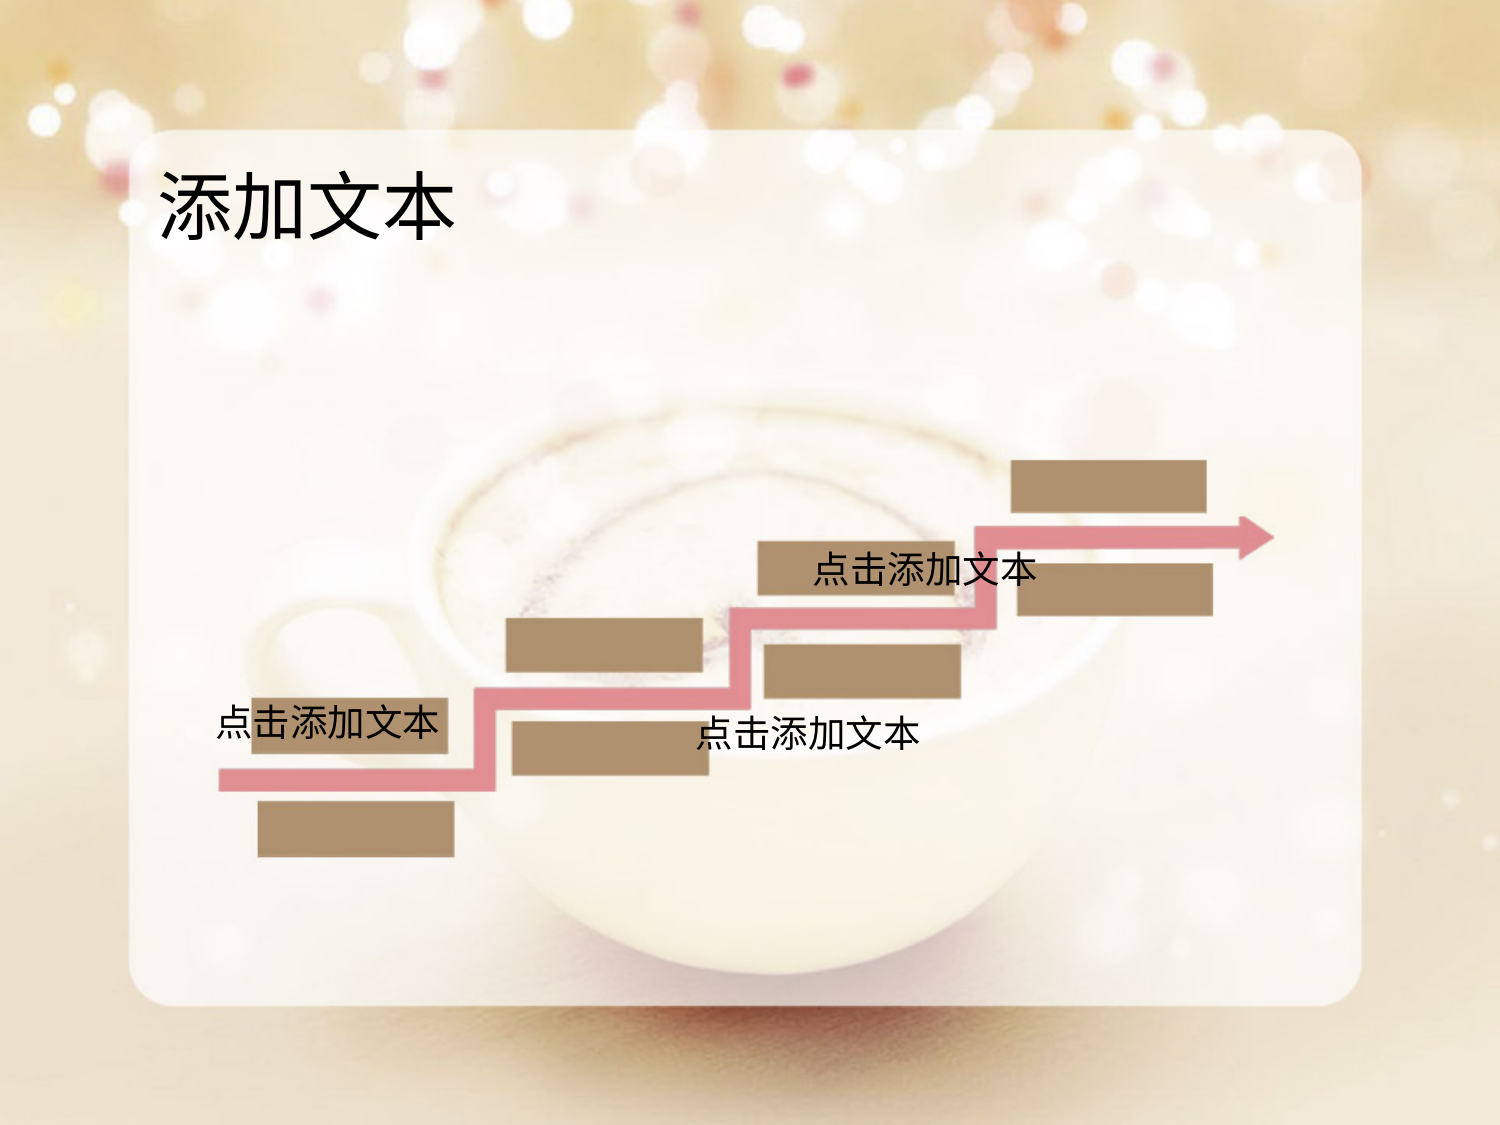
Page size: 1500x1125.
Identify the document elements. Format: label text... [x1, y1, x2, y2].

text_box 点击添加文本 [798, 538, 1053, 599]
text_box 添加文本 [142, 152, 473, 258]
picture [0, 0, 1500, 1125]
text_box 点击添加文本 [680, 703, 936, 763]
text_box 点击添加文本 [200, 691, 456, 752]
